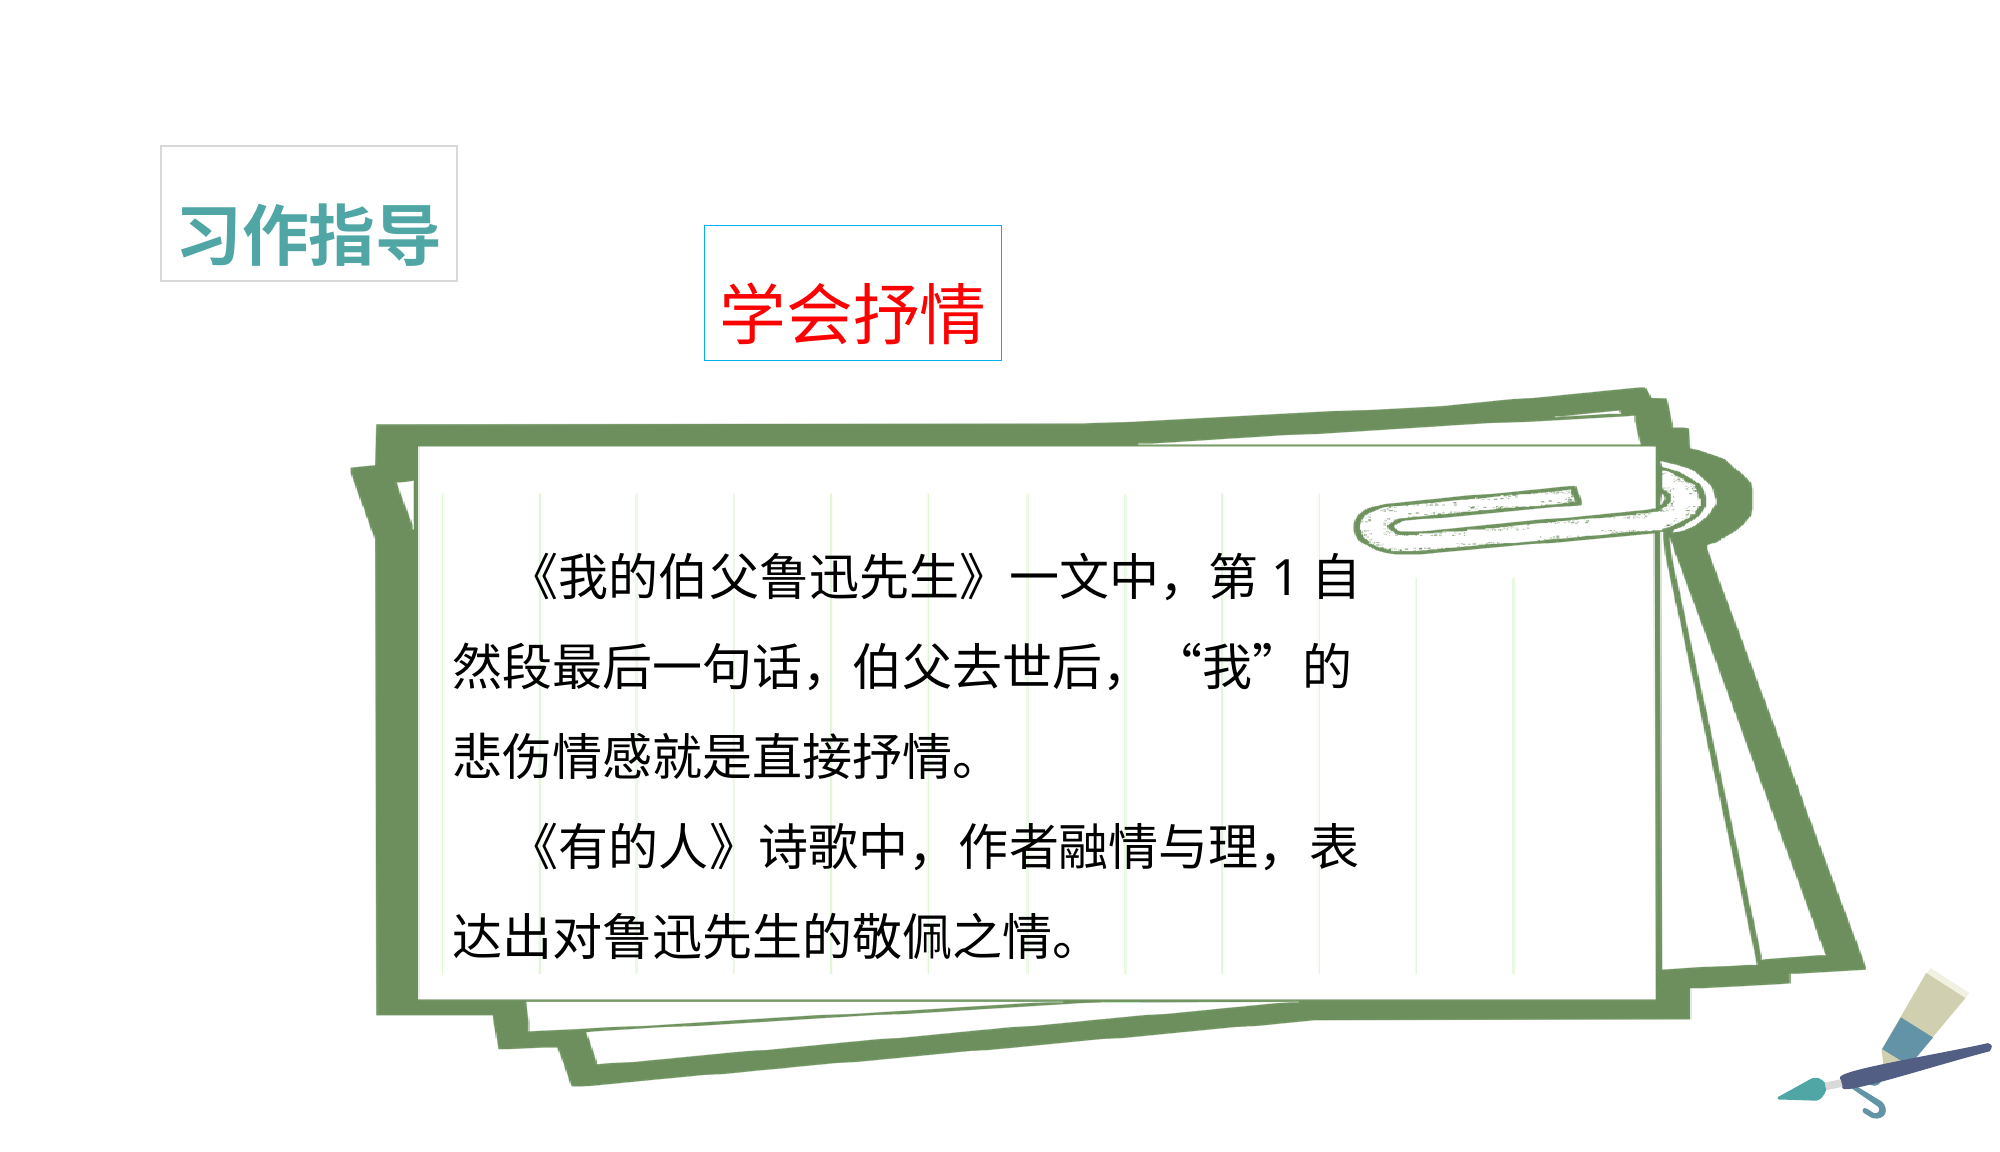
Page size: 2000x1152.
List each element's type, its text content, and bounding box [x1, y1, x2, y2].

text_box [1811, 970, 1974, 1152]
text_box 习作指导 [160, 145, 458, 282]
text_box 学会抒情 [704, 225, 1002, 361]
picture [349, 386, 1868, 1088]
